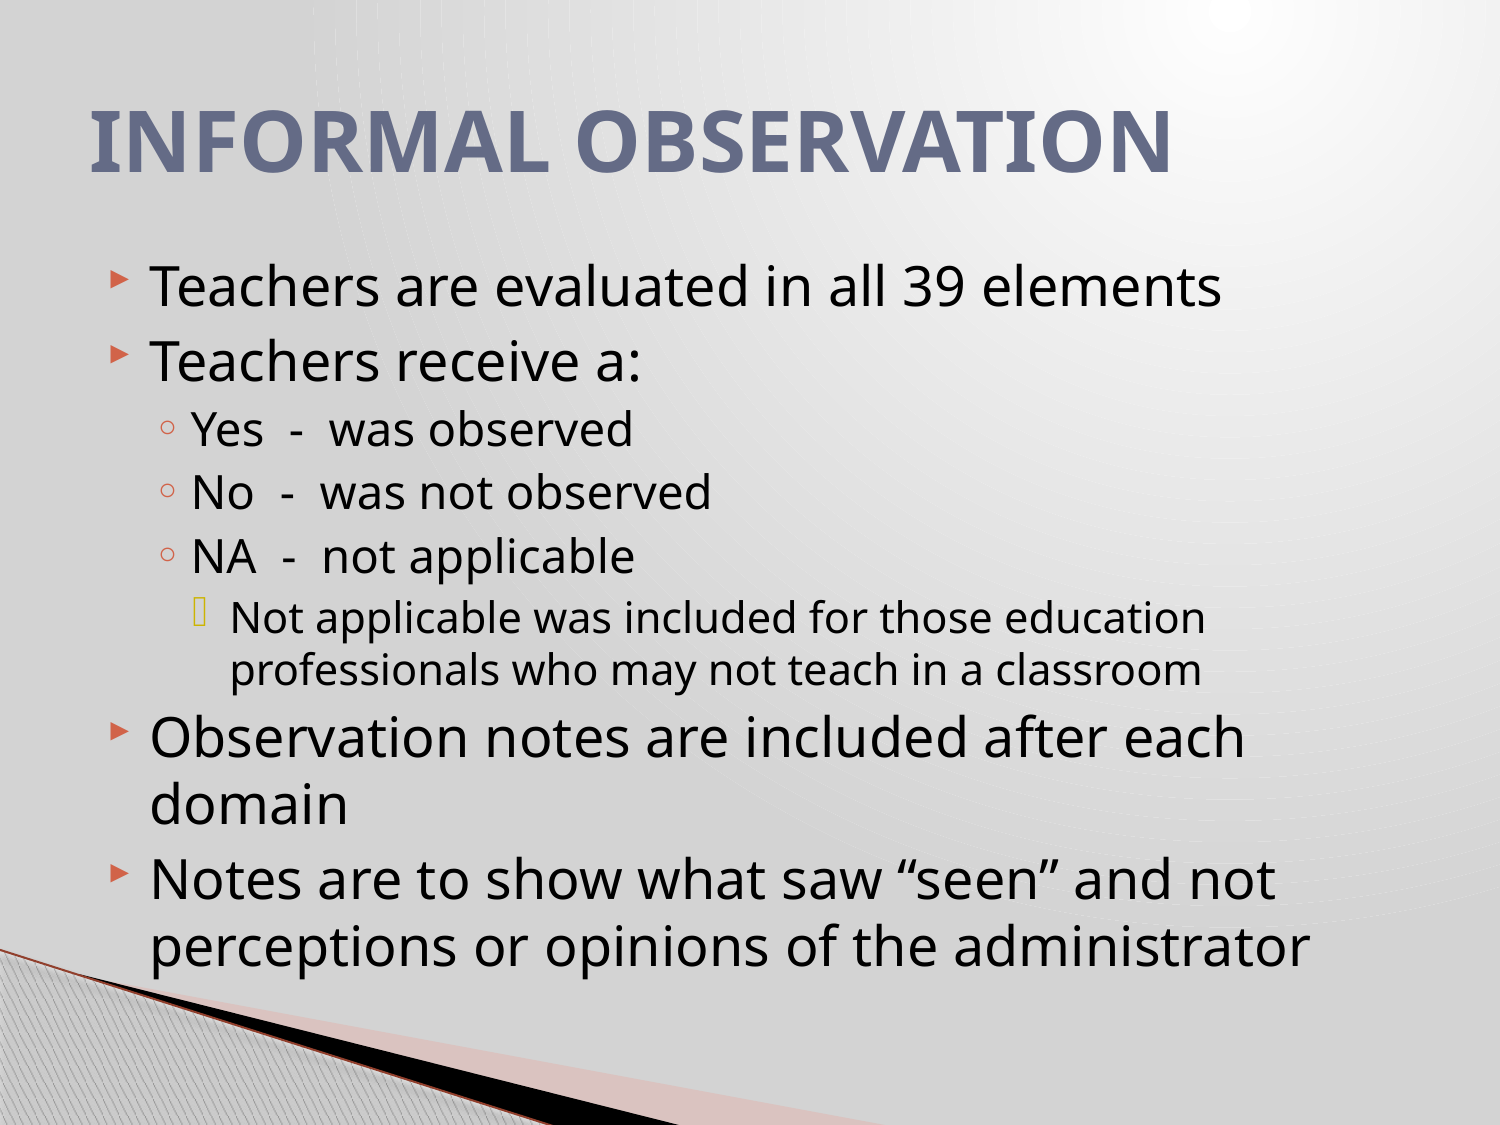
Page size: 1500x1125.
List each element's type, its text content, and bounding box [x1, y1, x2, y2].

list Teachers are evaluated in all 39 elements Teachers receive a: Yes - was observed No - was not observed NA - not applicable Not applicable was included for those education professionals who may not teach in a classroom Observation notes are included after each domain Notes are to show what saw “seen” and not perceptions or opinions of the administrator [75, 243, 1425, 986]
title INFORMAL OBSERVATION [75, 45, 1425, 233]
